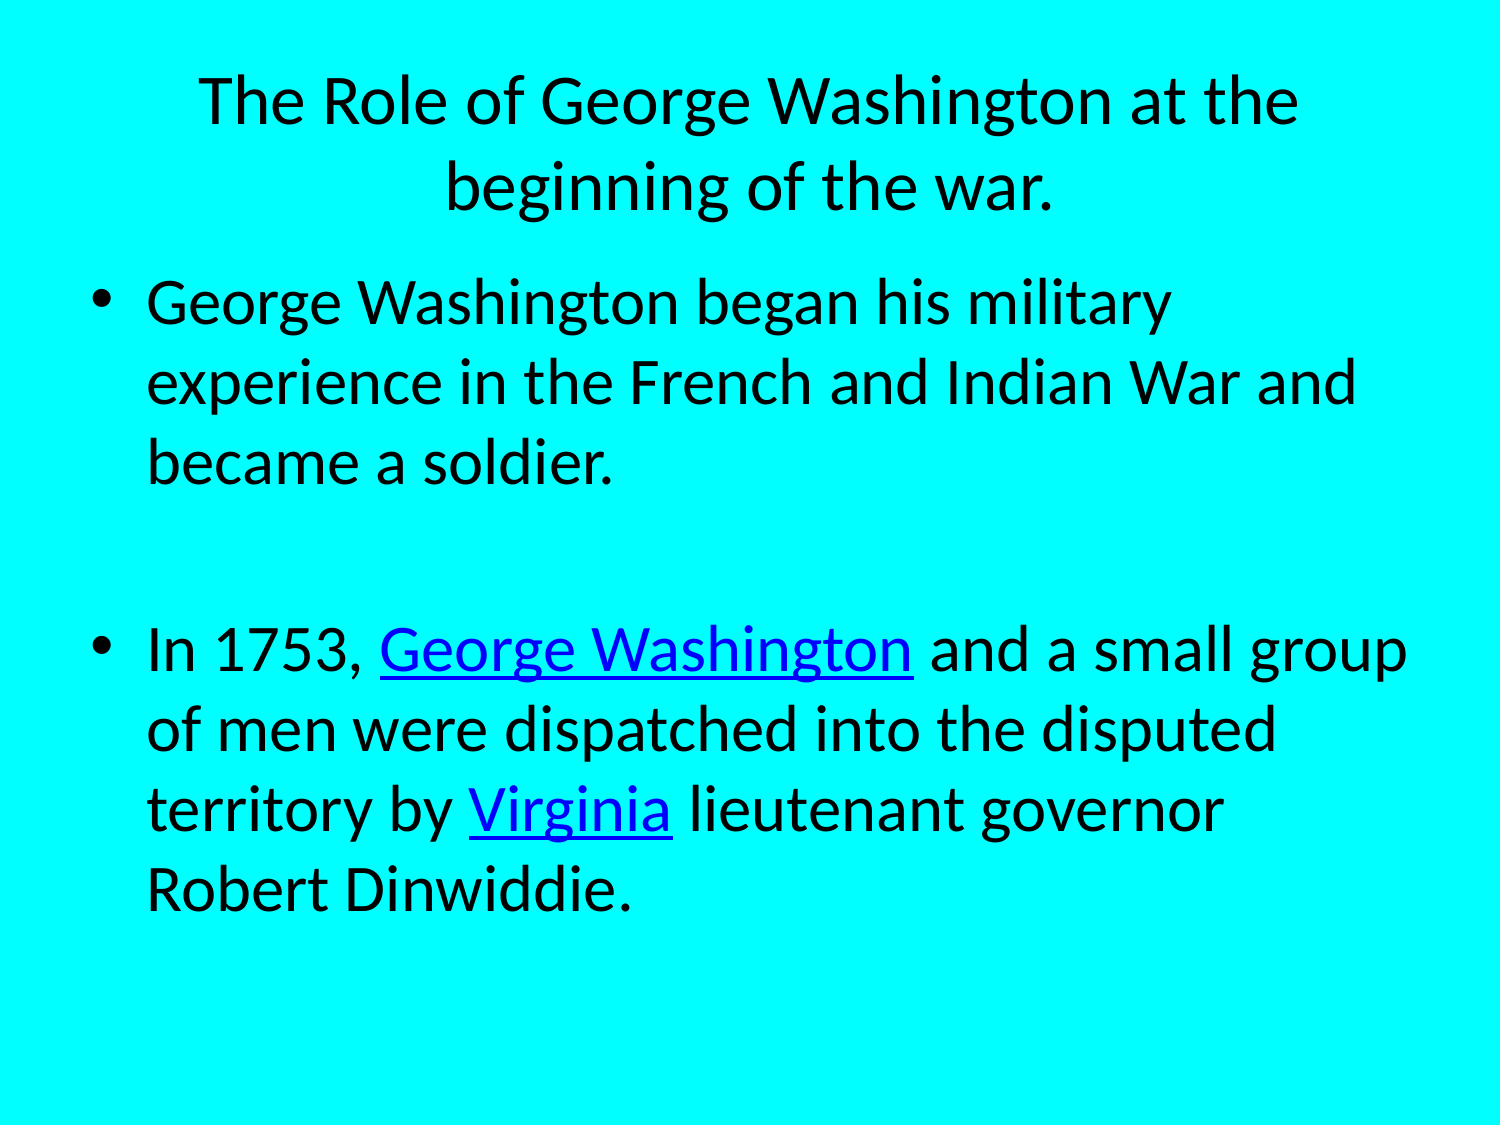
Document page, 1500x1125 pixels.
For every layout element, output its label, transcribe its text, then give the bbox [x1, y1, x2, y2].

title The Role of George Washington at the beginning of the war. [75, 45, 1425, 233]
list George Washington began his military experience in the French and Indian War and became a soldier. In 1753, George Washington and a small group of men were dispatched into the disputed territory by Virginia lieutenant governor Robert Dinwiddie. [75, 249, 1425, 1050]
